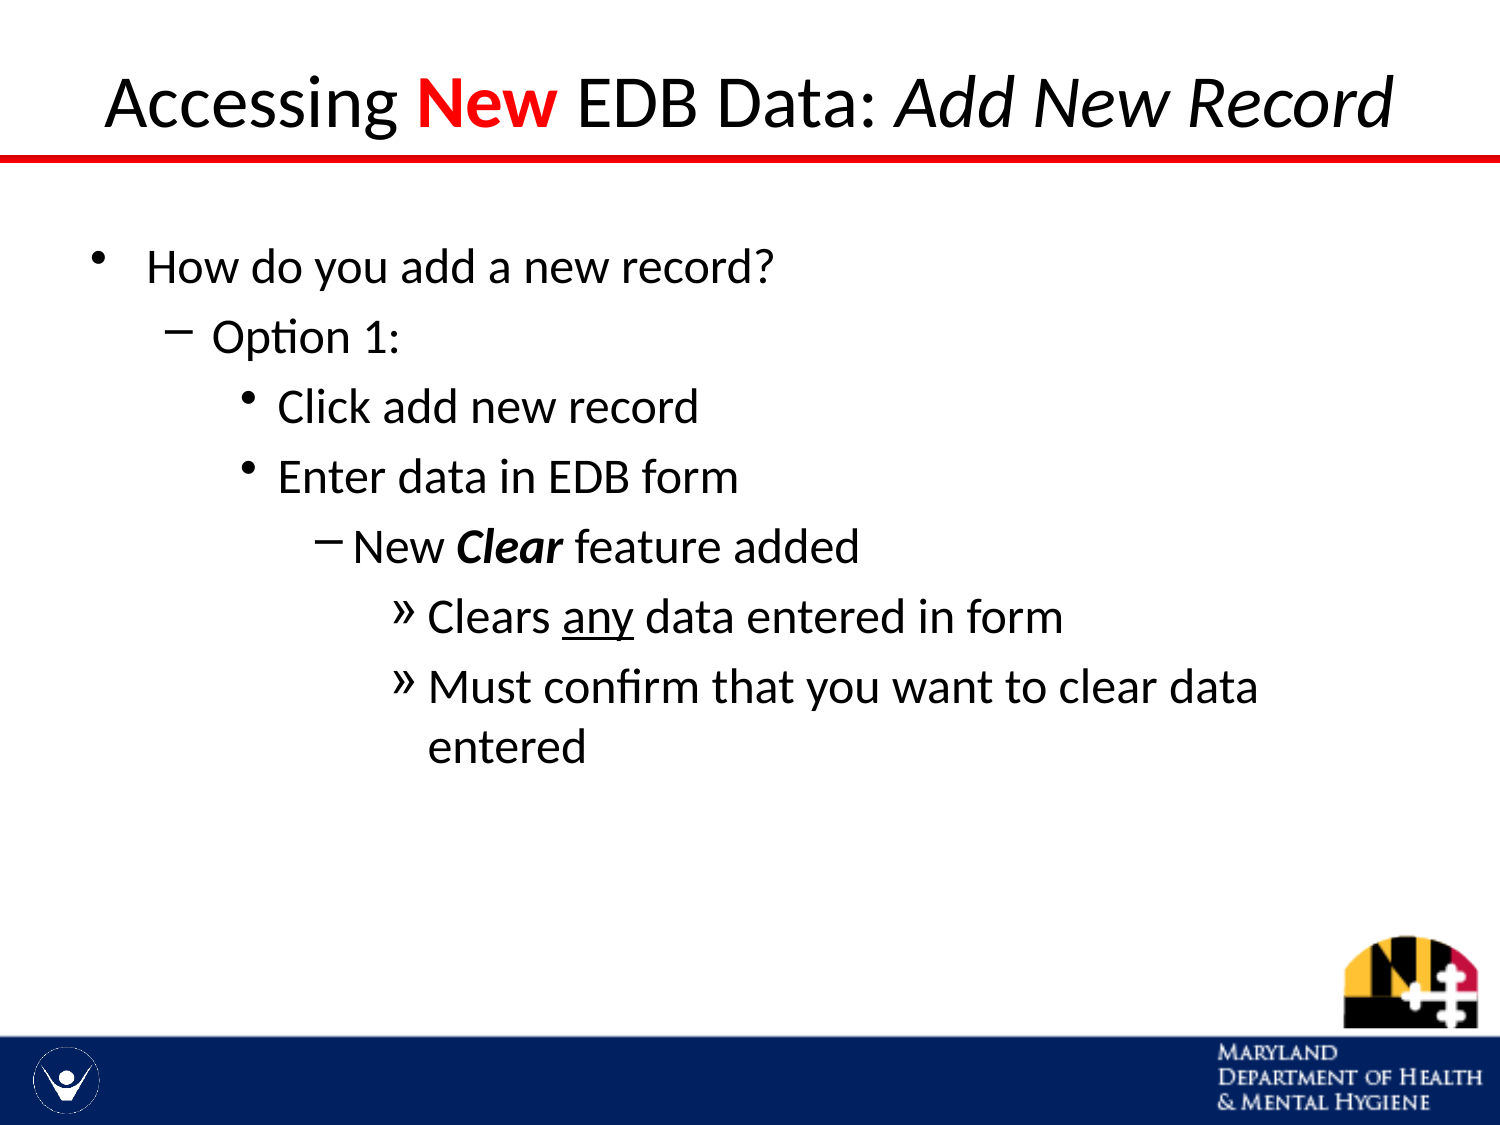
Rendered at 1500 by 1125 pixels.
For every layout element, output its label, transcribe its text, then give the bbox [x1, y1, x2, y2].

picture [0, 163, 1500, 1125]
title Accessing New EDB Data: Add New Record [75, 45, 1425, 226]
picture [0, 0, 1500, 155]
list How do you add a new record? Option 1: Click add new record Enter data in EDB form New Clear feature added Clears any data entered in form Must confirm that you want to clear data entered [75, 226, 1425, 847]
